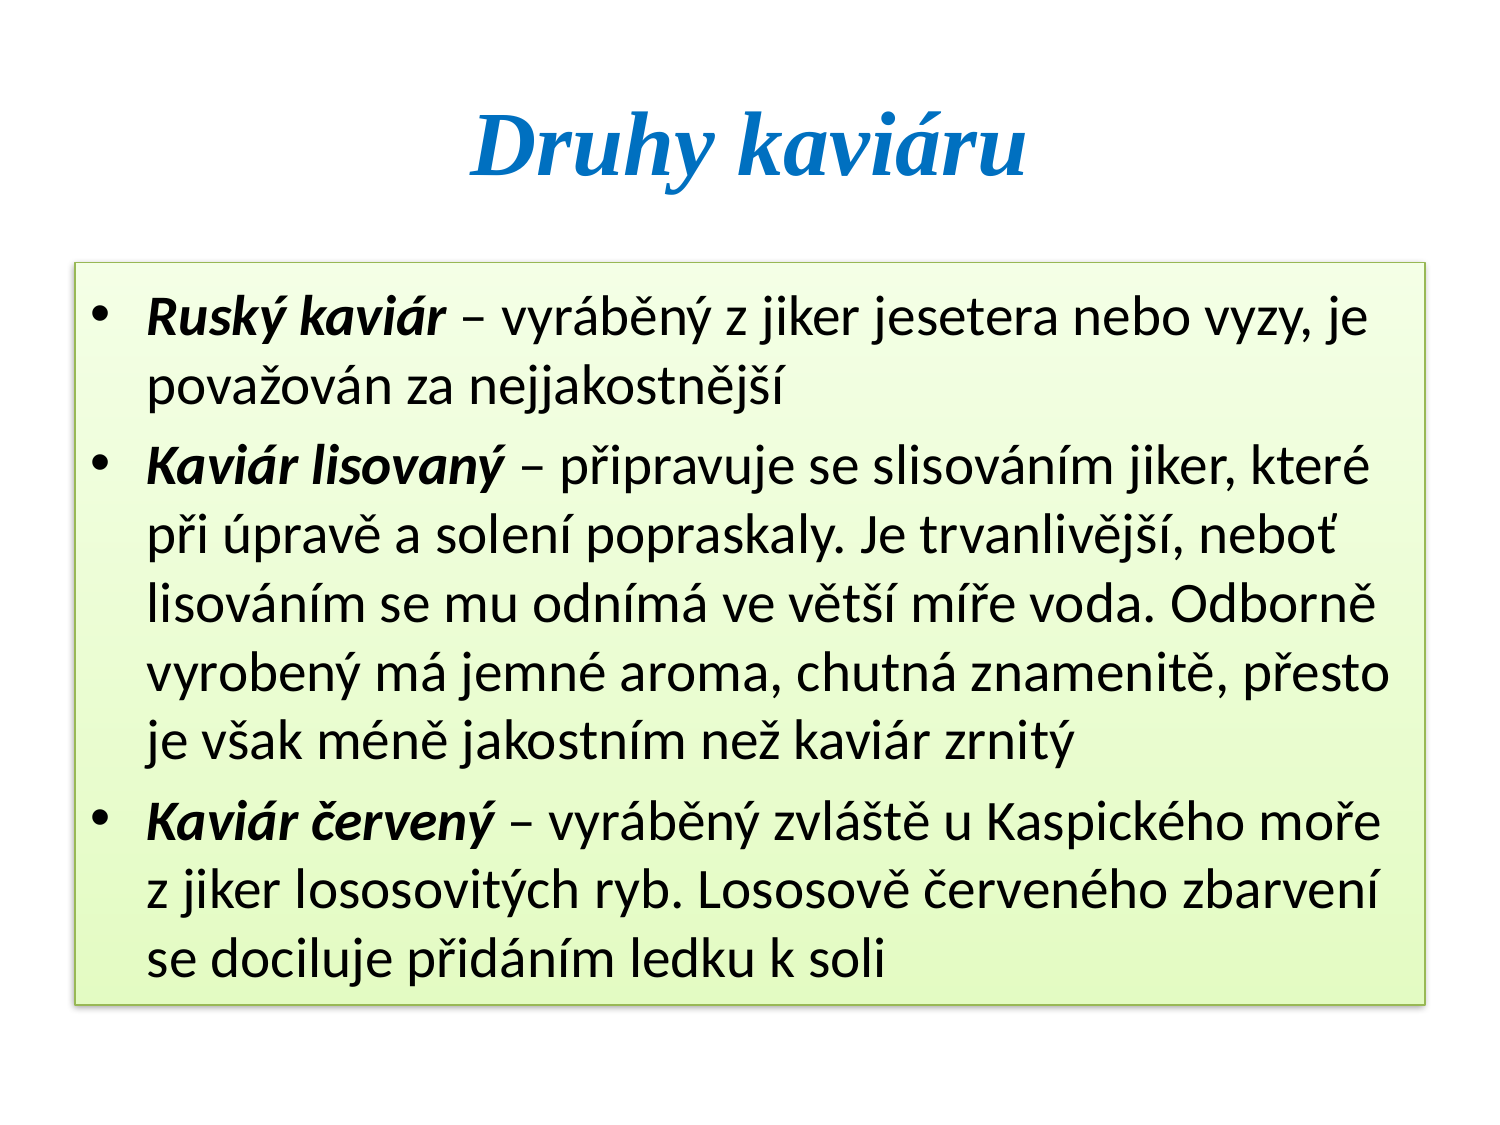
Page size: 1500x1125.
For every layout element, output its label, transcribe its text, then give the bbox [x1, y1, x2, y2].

title Druhy kaviáru [75, 45, 1425, 233]
list Ruský kaviár – vyráběný z jiker jesetera nebo vyzy, je považován za nejjakostnější Kaviár lisovaný – připravuje se slisováním jiker, které při úpravě a solení popraskaly. Je trvanlivější, neboť lisováním se mu odnímá ve větší míře voda. Odborně vyrobený má jemné aroma, chutná znamenitě, přesto je však méně jakostním než kaviár zrnitý Kaviár červený – vyráběný zvláště u Kaspického moře z jiker lososovitých ryb. Lososově červeného zbarvení se dociluje přidáním ledku k soli [74, 262, 1426, 1006]
